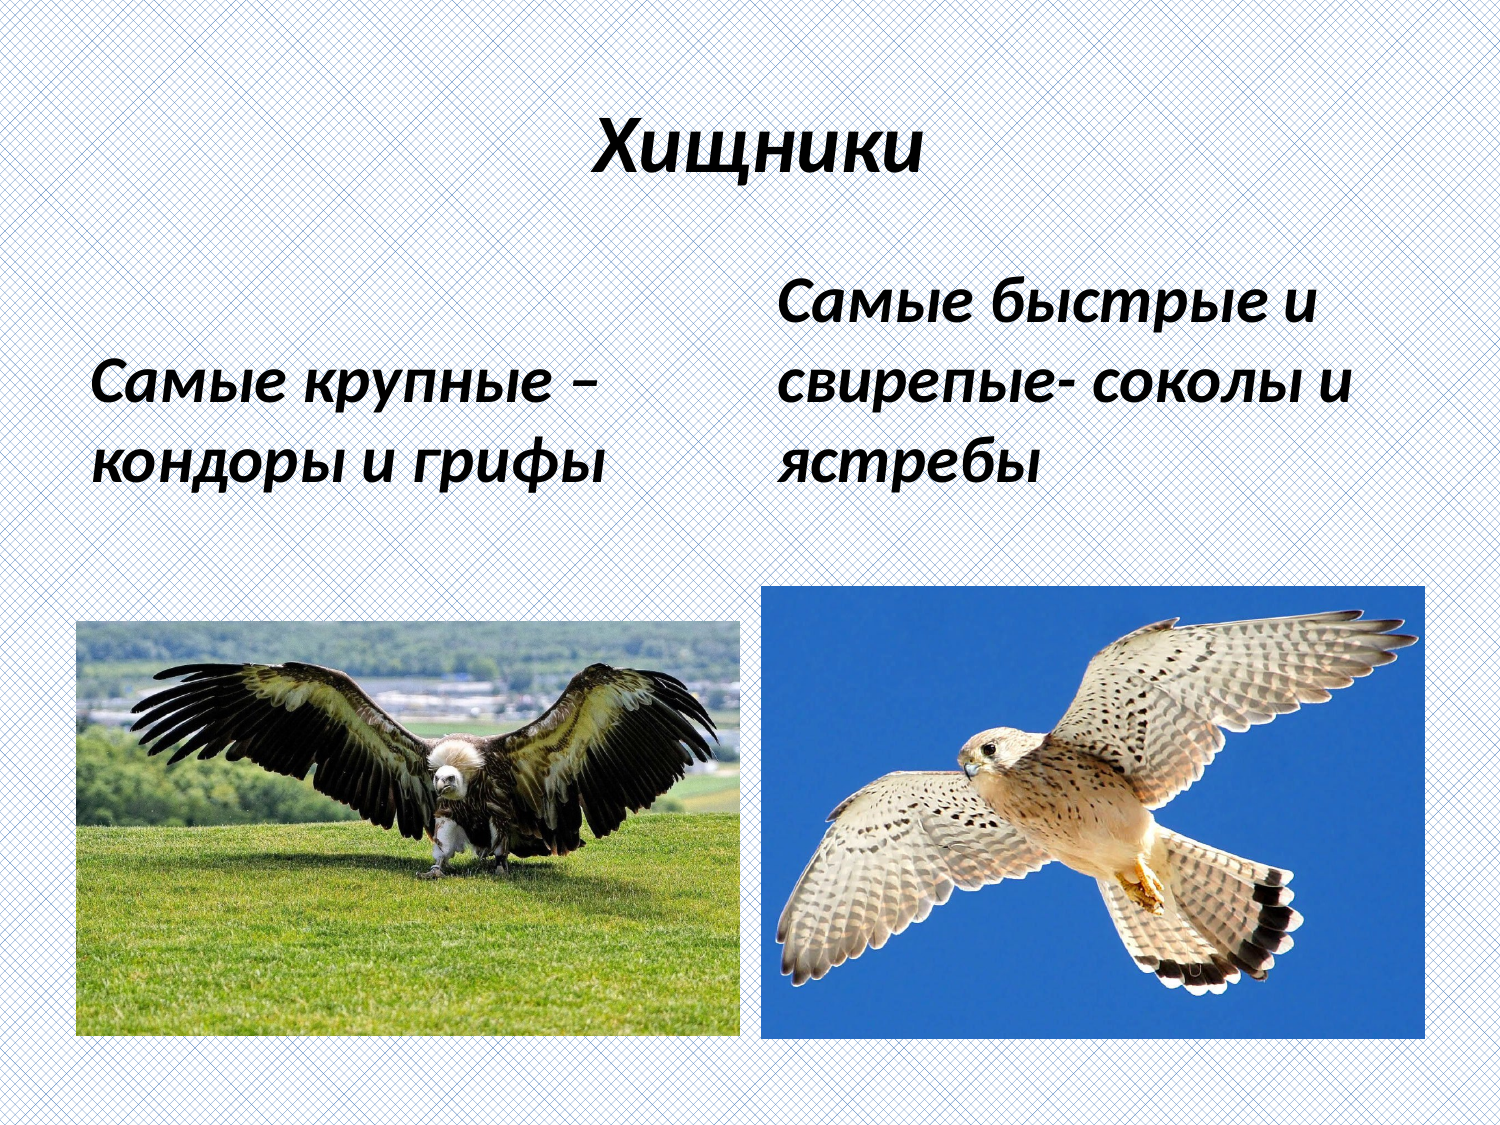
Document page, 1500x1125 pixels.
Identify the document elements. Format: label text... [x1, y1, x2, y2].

list Самые крупные – кондоры и грифы [75, 251, 738, 504]
title Хищники [75, 45, 1425, 233]
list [761, 585, 1426, 1040]
list Самые быстрые и свирепые- соколы и ястребы [761, 251, 1425, 504]
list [76, 621, 740, 1036]
